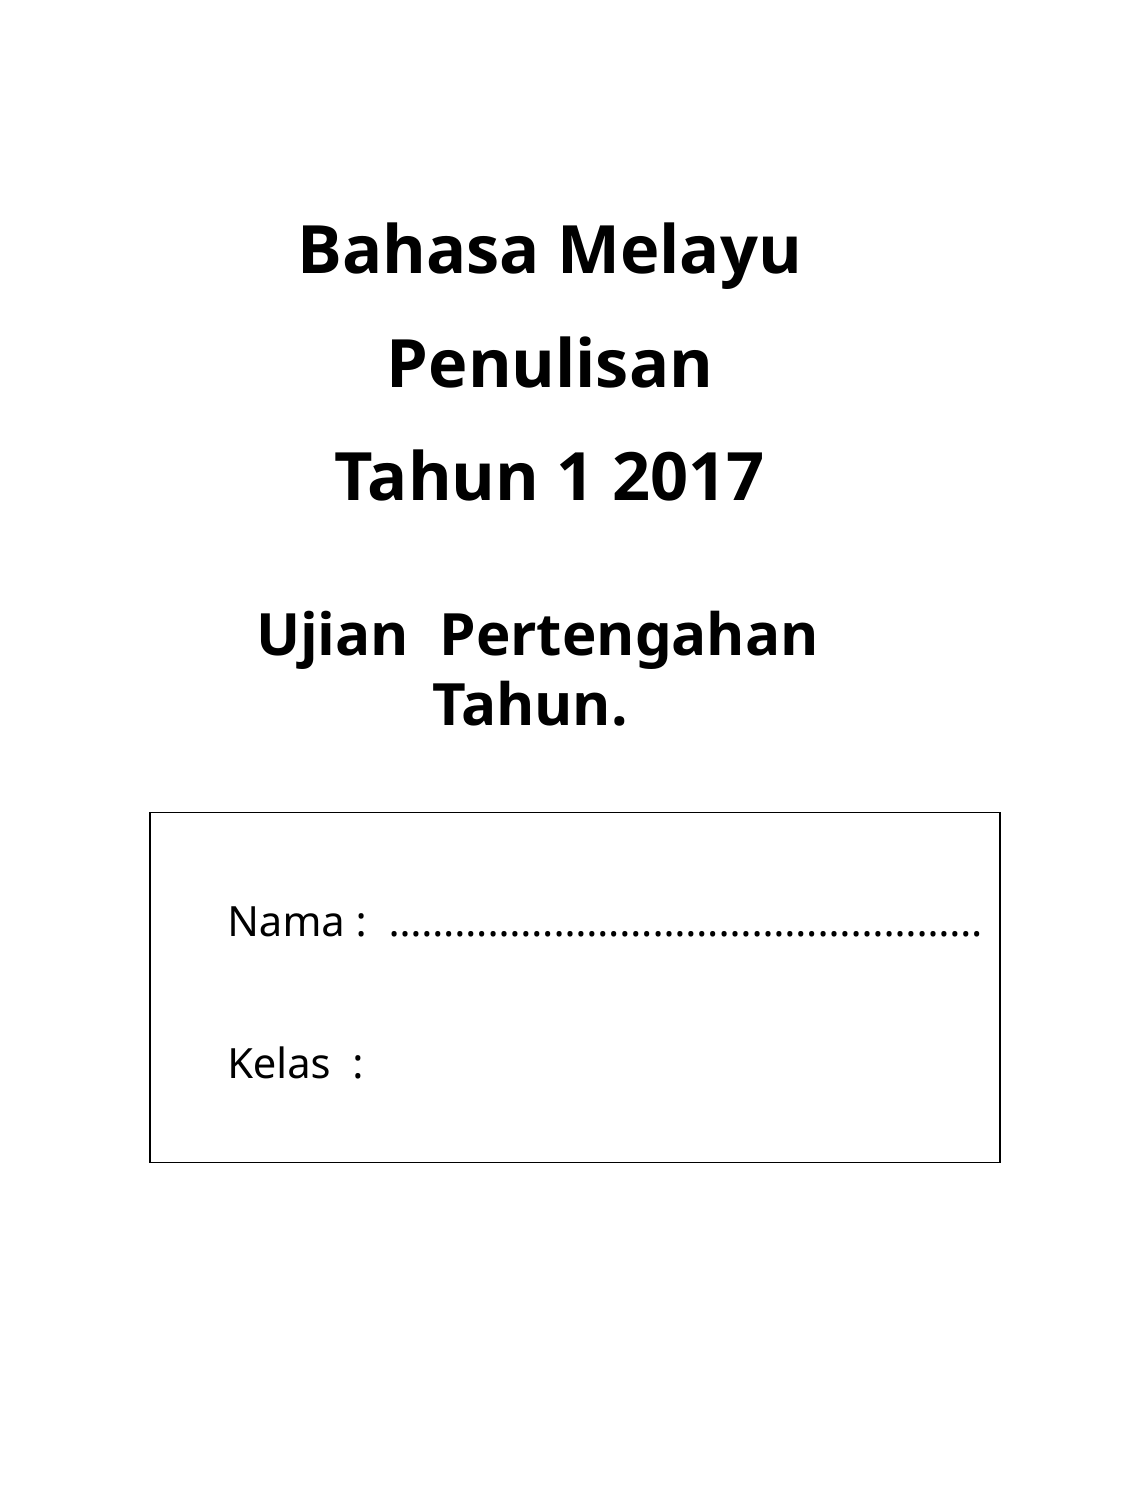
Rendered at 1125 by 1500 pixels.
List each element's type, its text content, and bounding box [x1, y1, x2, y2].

text_box [150, 812, 1000, 1163]
text_box Bahasa Melayu Penulisan Tahun 1 2017 [262, 199, 838, 522]
text_box Ujian Pertengahan Tahun. [174, 589, 900, 745]
